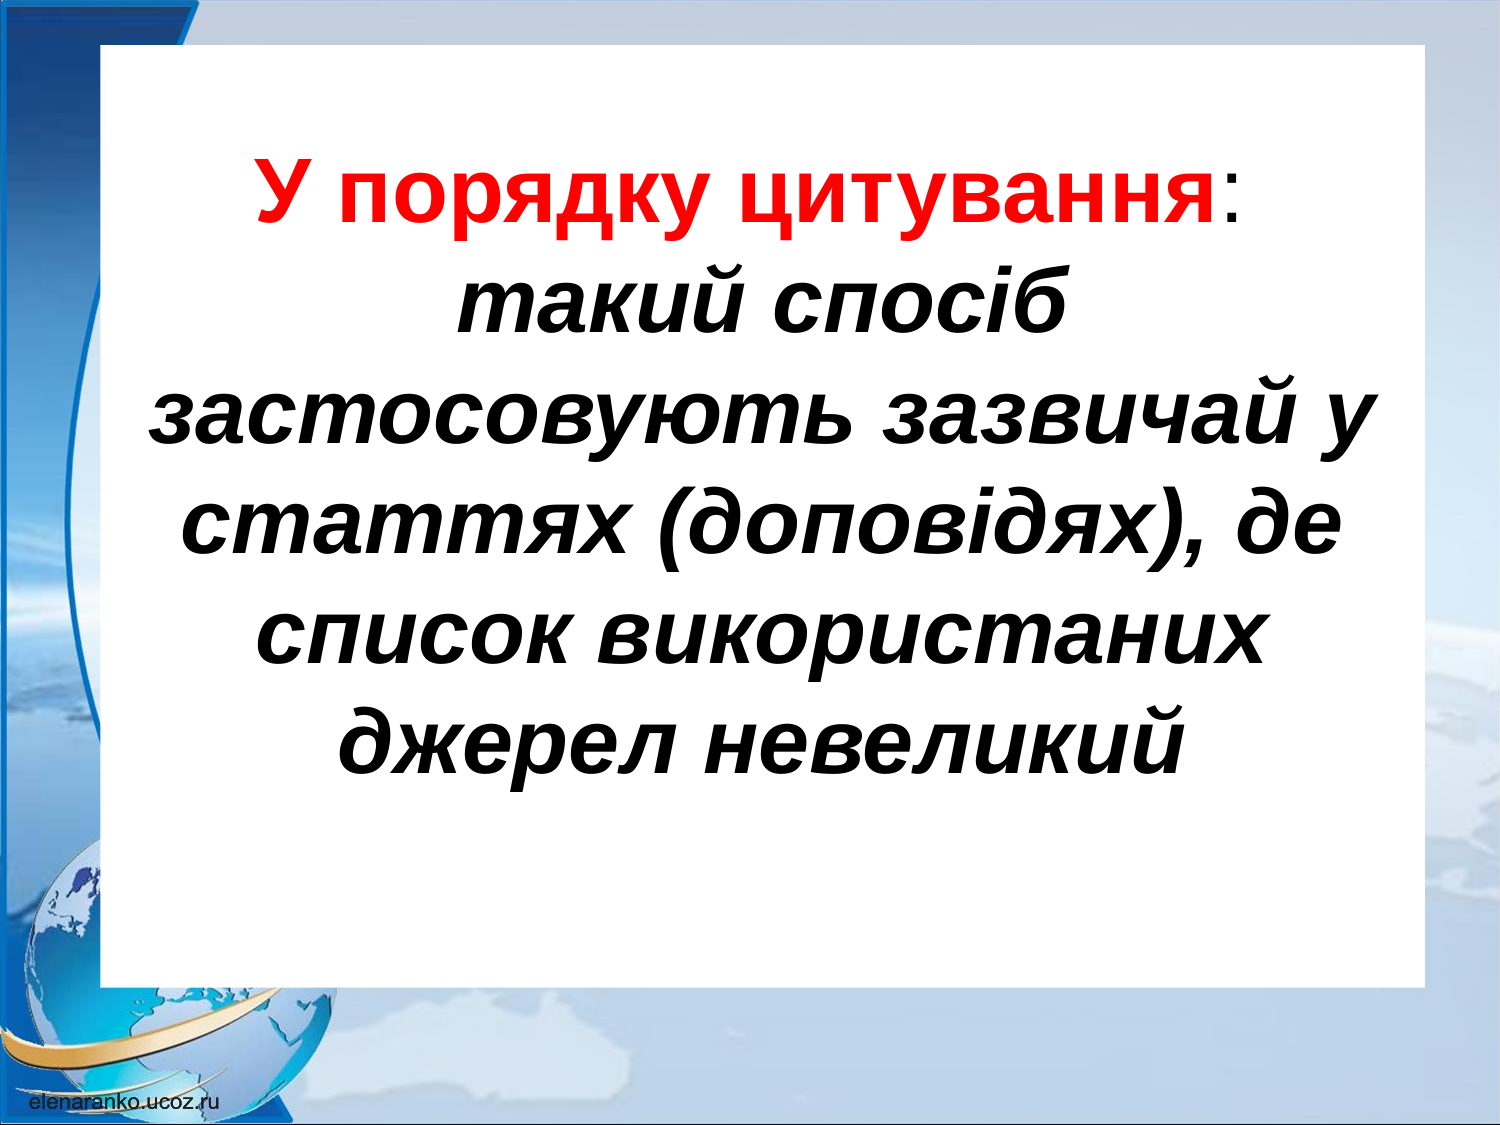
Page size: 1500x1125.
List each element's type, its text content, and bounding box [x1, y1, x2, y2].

title У порядку цитування: такий спосіб застосовують зазвичай у статтях (доповідях), де список використаних джерел невеликий [100, 45, 1425, 988]
picture [0, 0, 1500, 1125]
